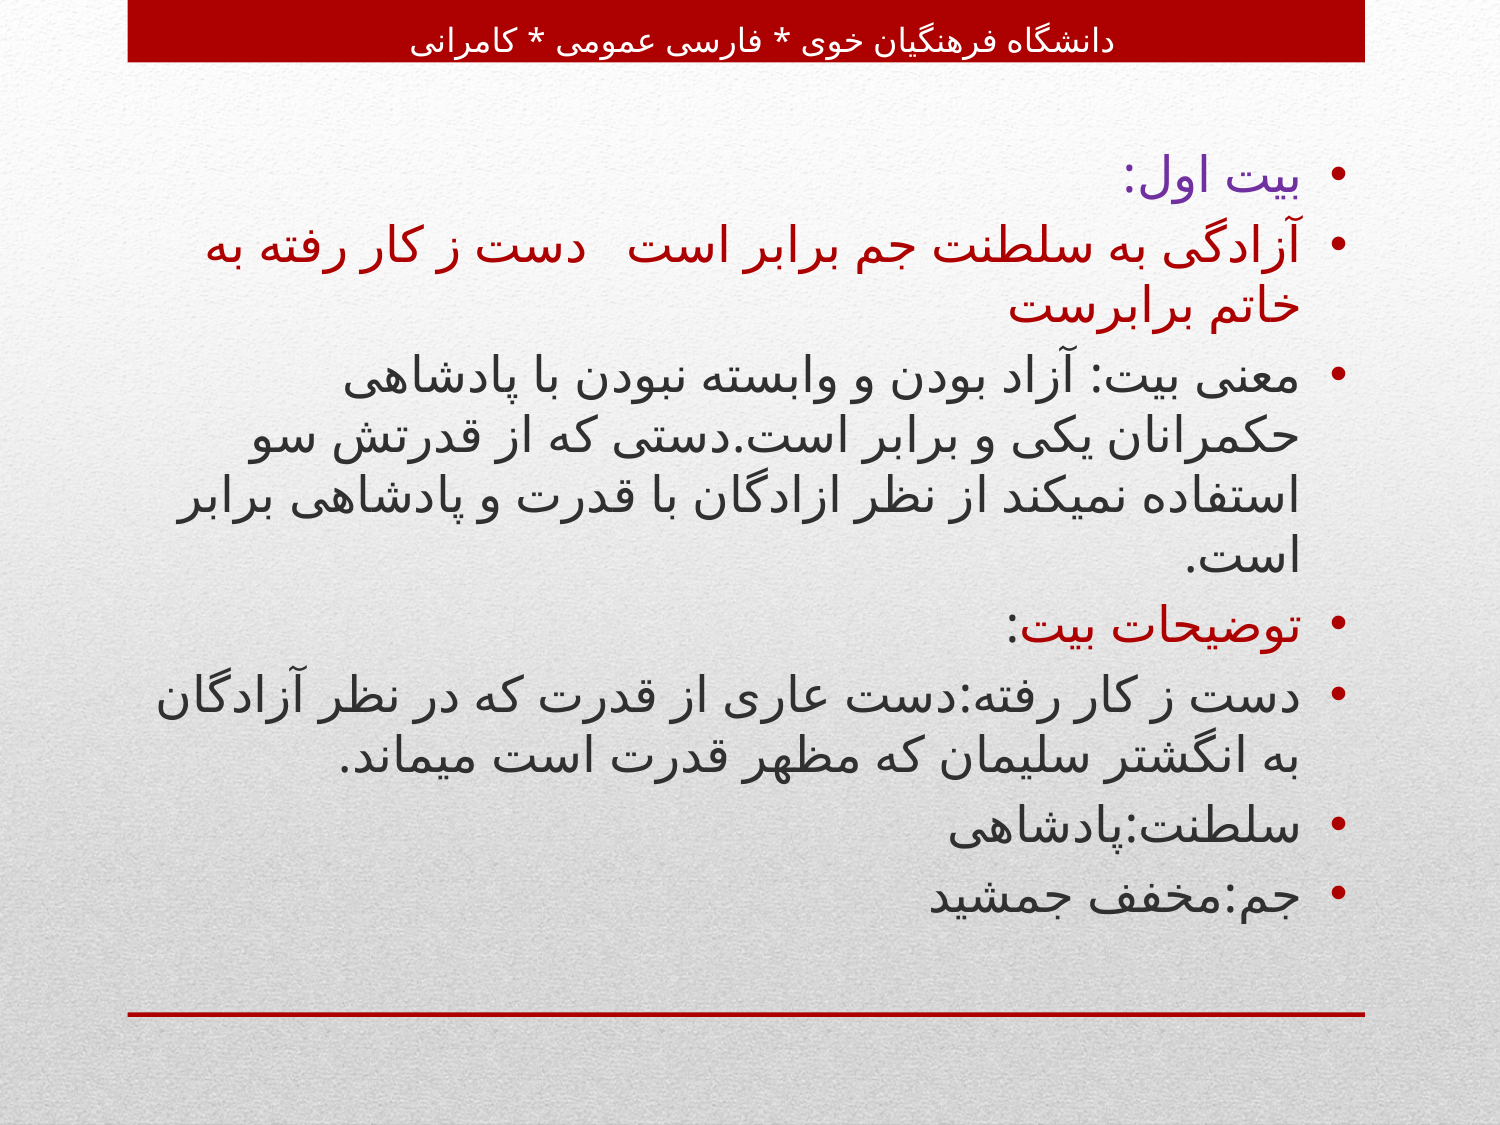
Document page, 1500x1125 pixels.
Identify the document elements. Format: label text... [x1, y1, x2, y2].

title دانشگاه فرهنگیان خوی * فارسی عمومی * کامرانی [206, 0, 1320, 67]
list بیت اول: آزادگی به سلطنت جم برابر است دست ز کار رفته به خاتم برابرست معنی بیت: آزاد بودن و وابسته نبودن با پادشاهی حکمرانان یکی و برابر است.دستی که از قدرتش سو استفاده نمیکند از نظر ازادگان با قدرت و پادشاهی برابر است. توضیحات بیت: دست ز کار رفته:دست عاری از قدرت که در نظر آزادگان به انگشتر سلیمان که مظهر قدرت است میماند. سلطنت:پادشاهی جم:مخفف جمشید [125, 112, 1363, 1024]
